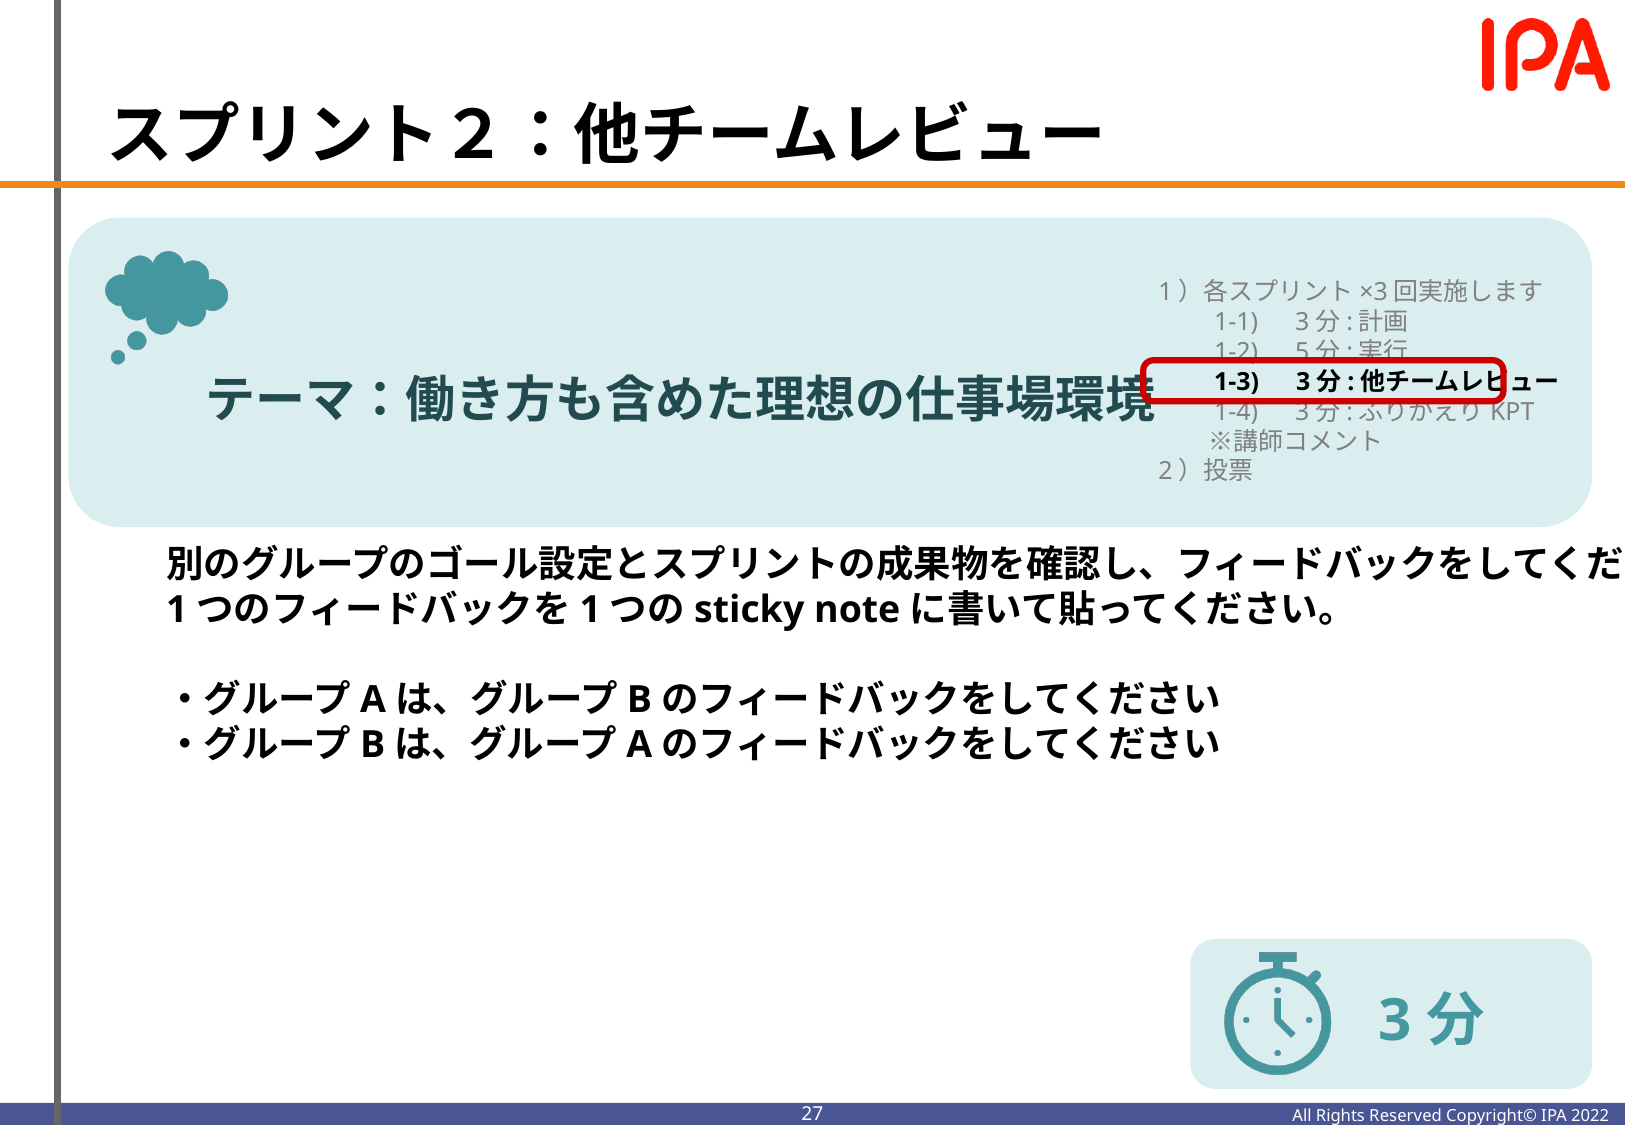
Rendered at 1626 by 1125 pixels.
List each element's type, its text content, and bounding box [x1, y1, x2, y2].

text_box All Rights Reserved Copyright© IPA 2022 [1225, 1097, 1625, 1125]
text_box [1353, 938, 1593, 1089]
text_box 別のグループのゴール設定とスプリントの成果物を確認し、フィードバックをしてください。 1つのフィードバックを1つのsticky noteに書いて貼ってください。 ・グループAは、グループBのフィードバックをしてください ・グループBは、グループAのフィードバックをしてください [150, 532, 1175, 1096]
text_box スプリント２：他チームレビュー [91, 84, 529, 167]
picture [91, 231, 243, 383]
text_box [1143, 360, 1504, 402]
picture [1201, 938, 1353, 1090]
text_box 26 [756, 1094, 869, 1125]
text_box 1）各スプリント×3回実施します 1-1) 3分:計画 1-2) 5分:実行 1-3) 3分:他チームレビュー 1-4) 3分:ふりかえりKPT ※講師コメント 2）投票 [1143, 237, 1593, 510]
text_box [1190, 948, 1196, 1080]
text_box [68, 217, 1581, 528]
picture [1482, 18, 1610, 91]
text_box テーマ：働き方も含めた理想の仕事場環境 [190, 359, 341, 510]
text_box 3分 [1364, 974, 1514, 1097]
